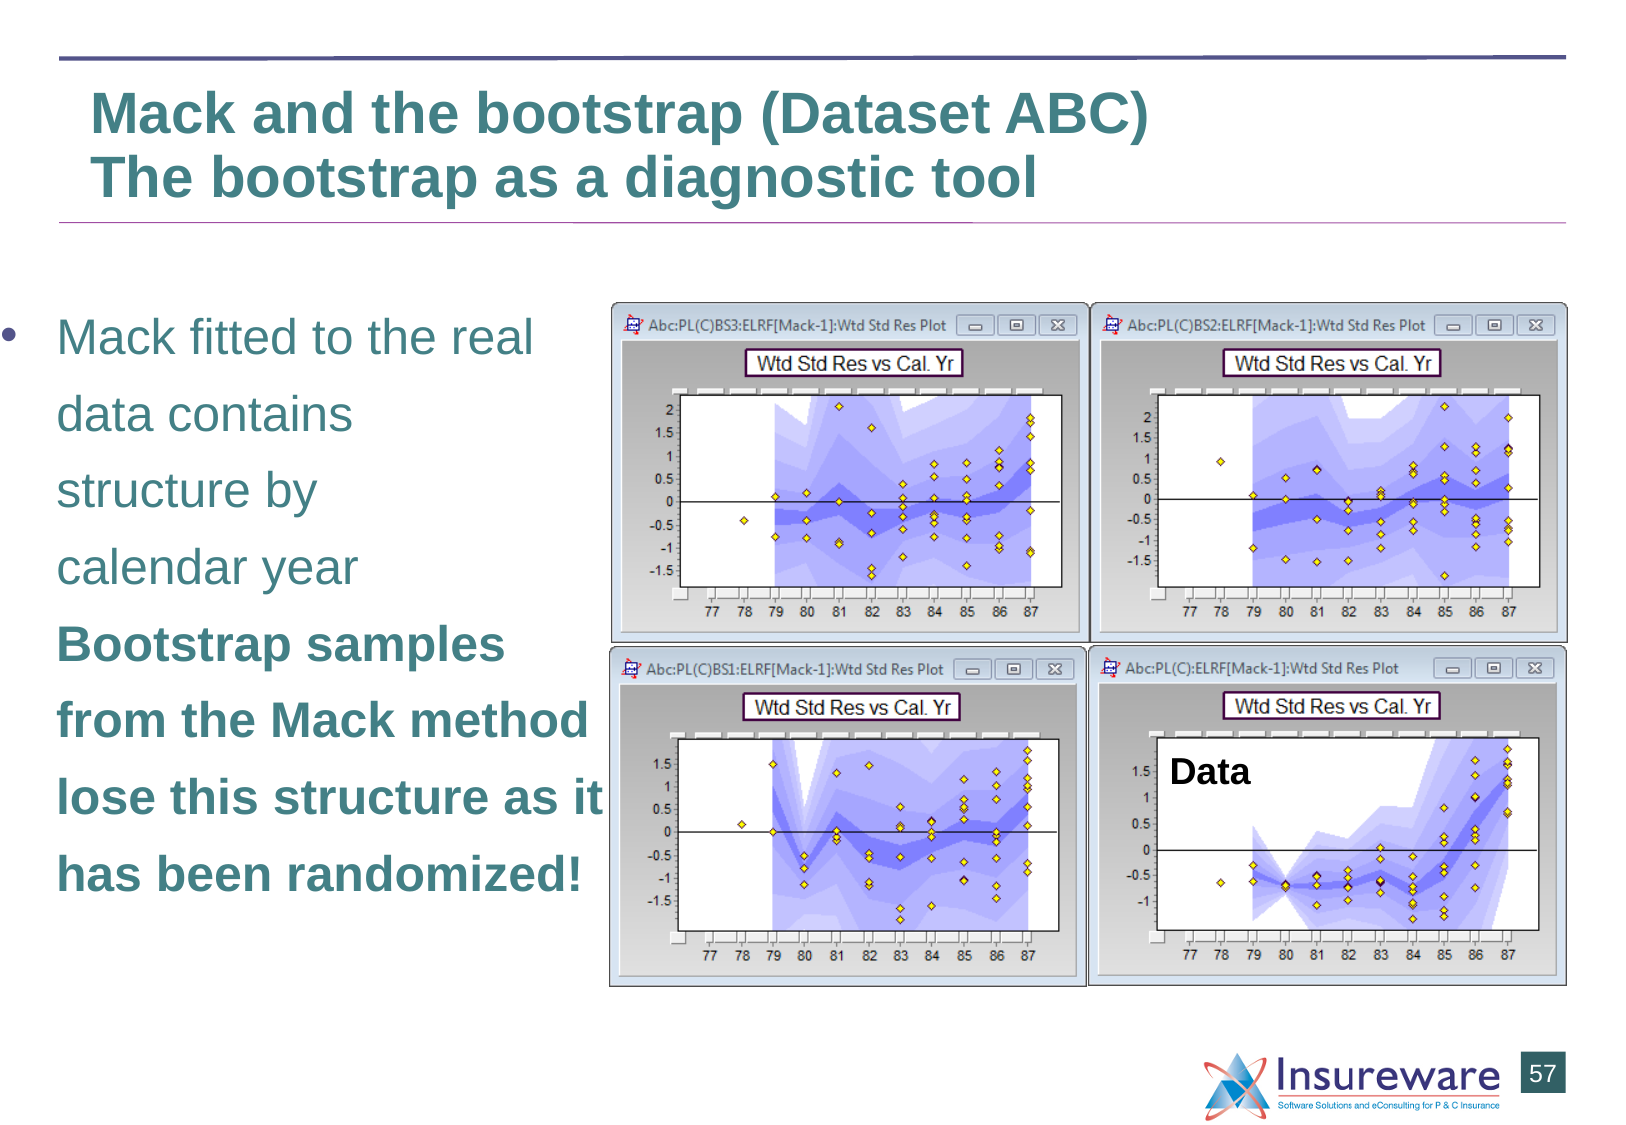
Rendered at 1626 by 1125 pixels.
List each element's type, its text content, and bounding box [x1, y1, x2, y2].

slide_number 56 [1520, 1051, 1566, 1093]
list Mack fitted to the real data contains structure by calendar year Bootstrap samples from the Mack method lose this structure as it has been randomized! [0, 304, 1568, 1006]
picture [611, 302, 1569, 643]
picture [1202, 1052, 1500, 1122]
picture [609, 645, 1567, 987]
title Mack and the bootstrap (Dataset ABC) The bootstrap as a diagnostic tool [90, 79, 1568, 204]
